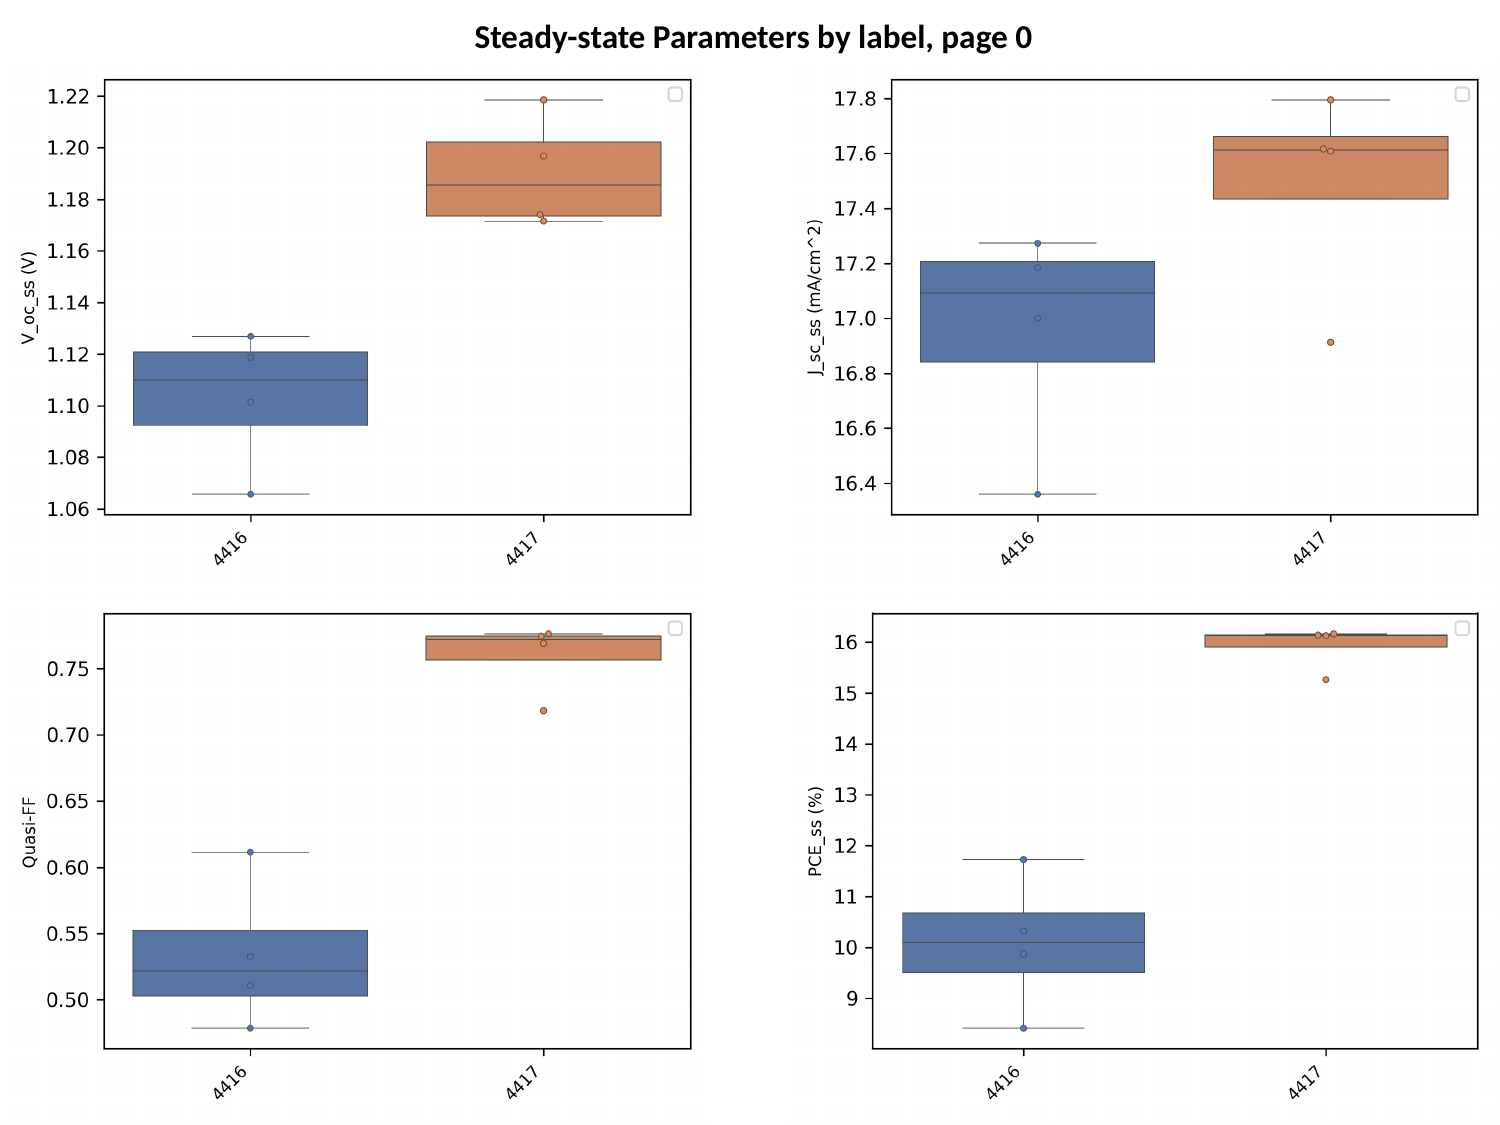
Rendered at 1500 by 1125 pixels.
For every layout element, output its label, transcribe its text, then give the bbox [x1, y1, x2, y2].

title Steady-state Parameters by label, page 0 [0, 0, 1500, 75]
picture [787, 56, 1500, 1125]
picture [0, 56, 713, 1125]
